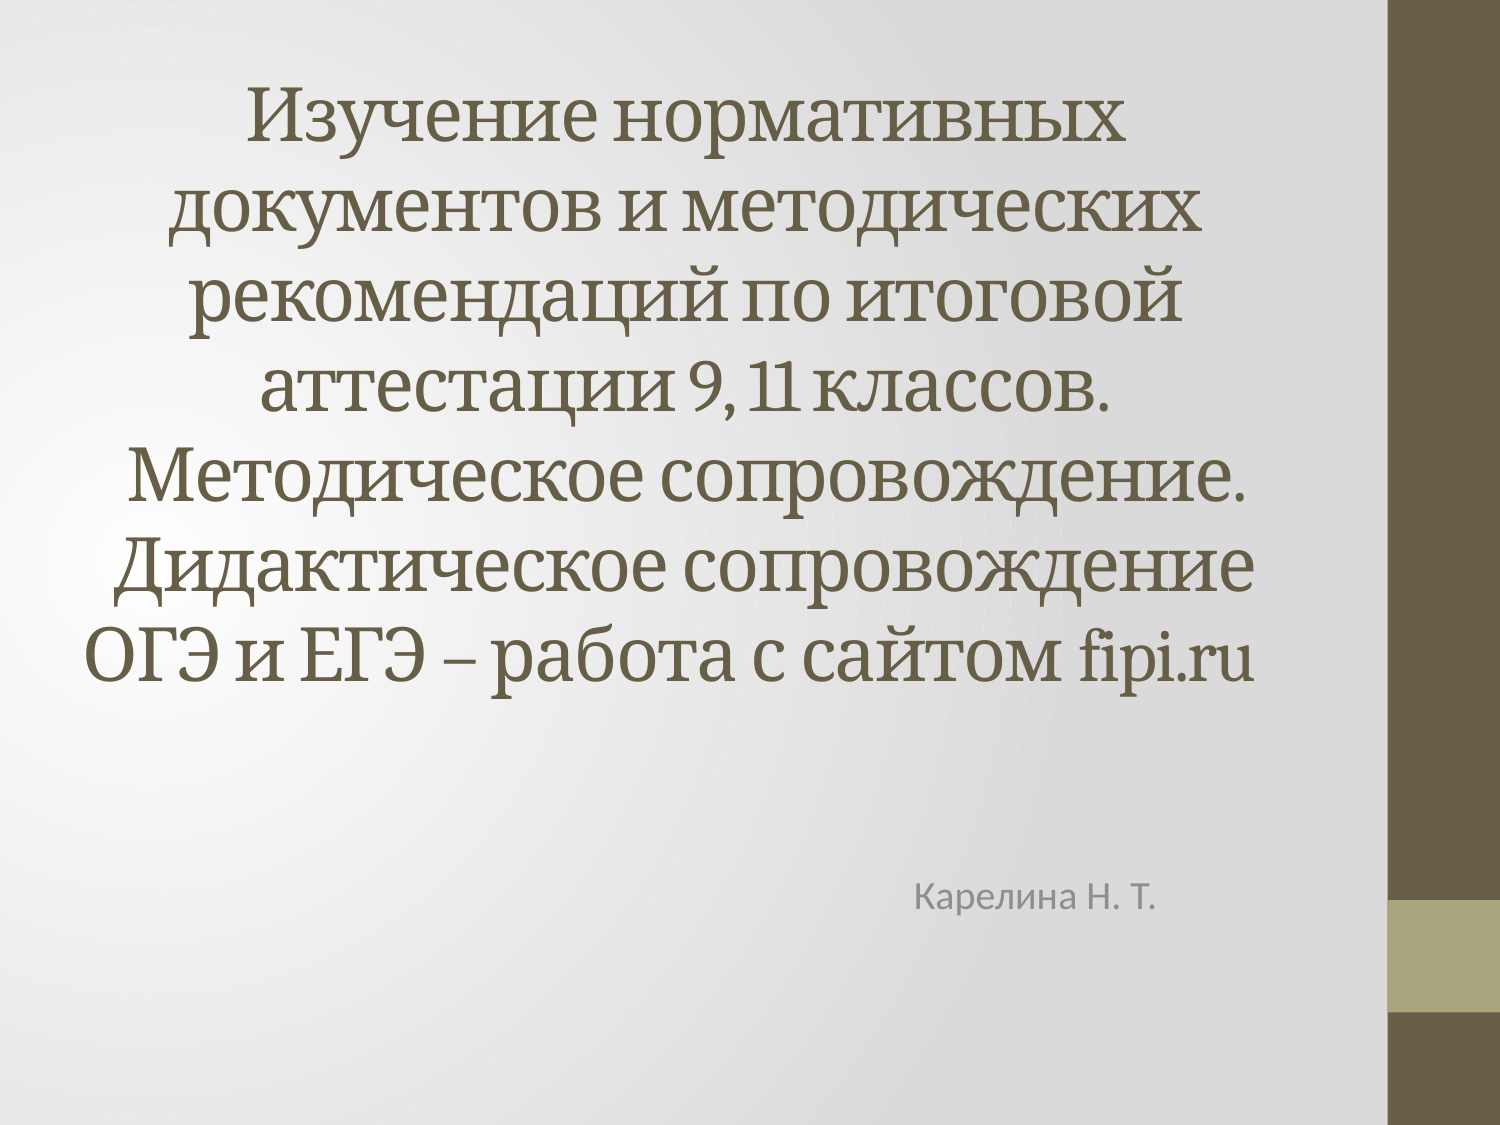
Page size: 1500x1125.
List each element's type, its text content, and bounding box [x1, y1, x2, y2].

title Изучение нормативных документов и методических рекомендаций по итоговой аттестации 9, 11 классов. Методическое сопровождение. Дидактическое сопровождение ОГЭ и ЕГЭ – работа с сайтом fipi.ru [53, 30, 1317, 705]
subtitle Карелина Н. Т. [112, 750, 1173, 925]
